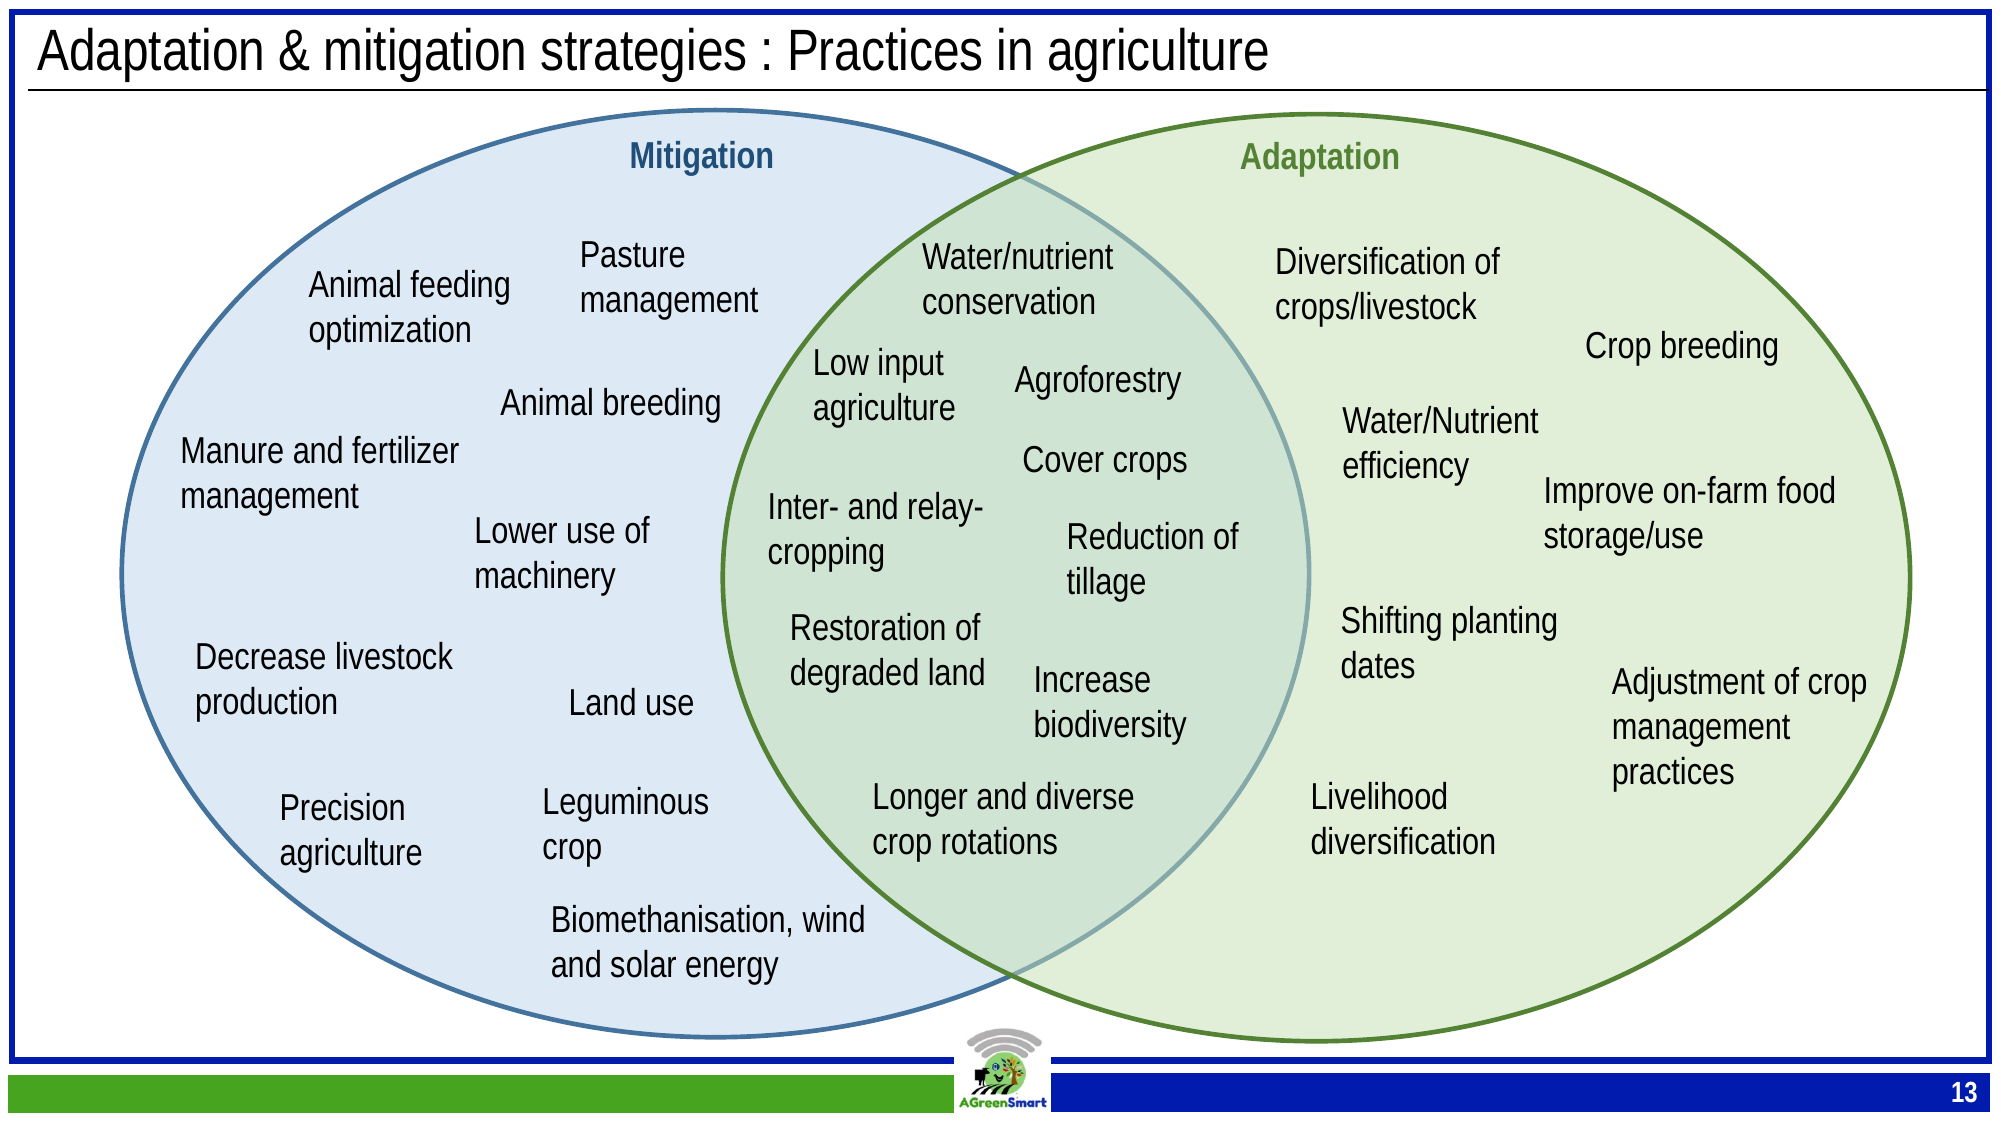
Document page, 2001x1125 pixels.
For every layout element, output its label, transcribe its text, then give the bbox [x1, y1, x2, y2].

text_box Diversification of crops/livestock [1260, 229, 1606, 335]
text_box Adaptation [1225, 124, 1419, 184]
text_box Agroforestry [999, 347, 1277, 408]
text_box Inter- and relay- cropping [752, 475, 1098, 580]
text_box [721, 113, 1912, 1043]
text_box Low input agriculture [798, 330, 1029, 436]
text_box Shifting planting dates [1325, 588, 1603, 694]
text_box Lower use of machinery [459, 498, 687, 604]
text_box Longer and diverse crop rotations [857, 765, 1178, 870]
text_box Cover crops [1007, 427, 1285, 488]
picture [954, 1019, 1051, 1116]
text_box Precision agriculture [264, 775, 537, 881]
text_box Water/Nutrient efficiency [1327, 388, 1644, 494]
text_box Biomethanisation, wind and solar energy [536, 887, 881, 992]
text_box [120, 109, 1019, 1039]
text_box Animal breeding [485, 370, 739, 431]
text_box Restoration of degraded land [775, 595, 1052, 700]
slide_number 13 [1542, 1060, 1993, 1121]
text_box Decrease livestock production [180, 625, 526, 730]
text_box Adjustment of crop management practices [1597, 649, 1897, 800]
text_box Adaptation & mitigation strategies : Practices in agriculture [22, 5, 2000, 90]
text_box Water/nutrient conservation [907, 224, 1243, 330]
text_box Increase biodiversity [1018, 647, 1248, 753]
text_box Leguminous crop [527, 769, 756, 875]
text_box Improve on-farm food storage/use [1528, 458, 1879, 564]
text_box Reduction of tillage [1051, 504, 1272, 609]
text_box Land use [553, 670, 734, 731]
text_box Manure and fertilizer management [165, 419, 495, 524]
text_box Pasture management [565, 222, 786, 328]
text_box Animal feeding optimization [293, 252, 548, 357]
text_box Crop breeding [1570, 313, 1819, 374]
text_box Mitigation [614, 123, 809, 183]
text_box Livelihood diversification [1295, 765, 1574, 870]
